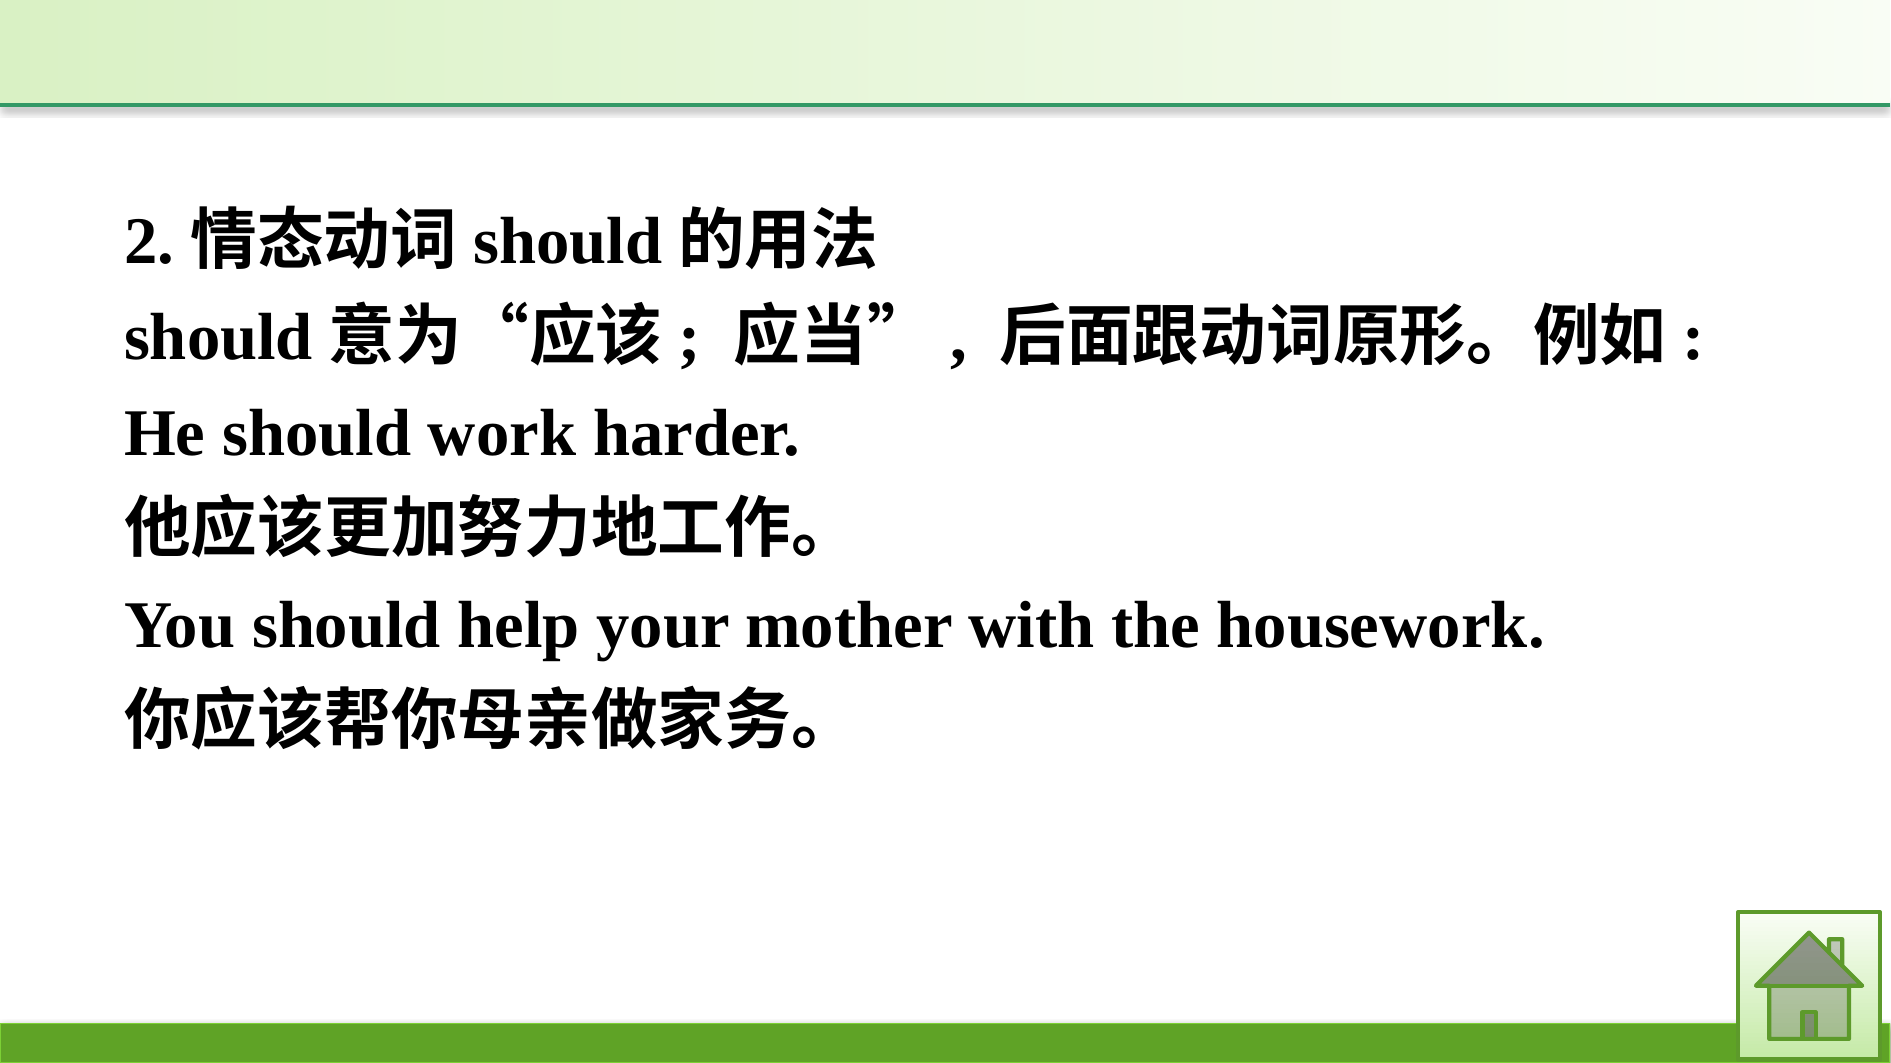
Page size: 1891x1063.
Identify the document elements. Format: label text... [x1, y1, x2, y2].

text_box 2.情态动词should的用法 should意为“应该; 应当”, 后面跟动词原形。例如: He should work harder. 他应该更加努力地工作。 You should help your mother with the housework. 你应该帮你母亲做家务。 [59, 173, 1833, 764]
